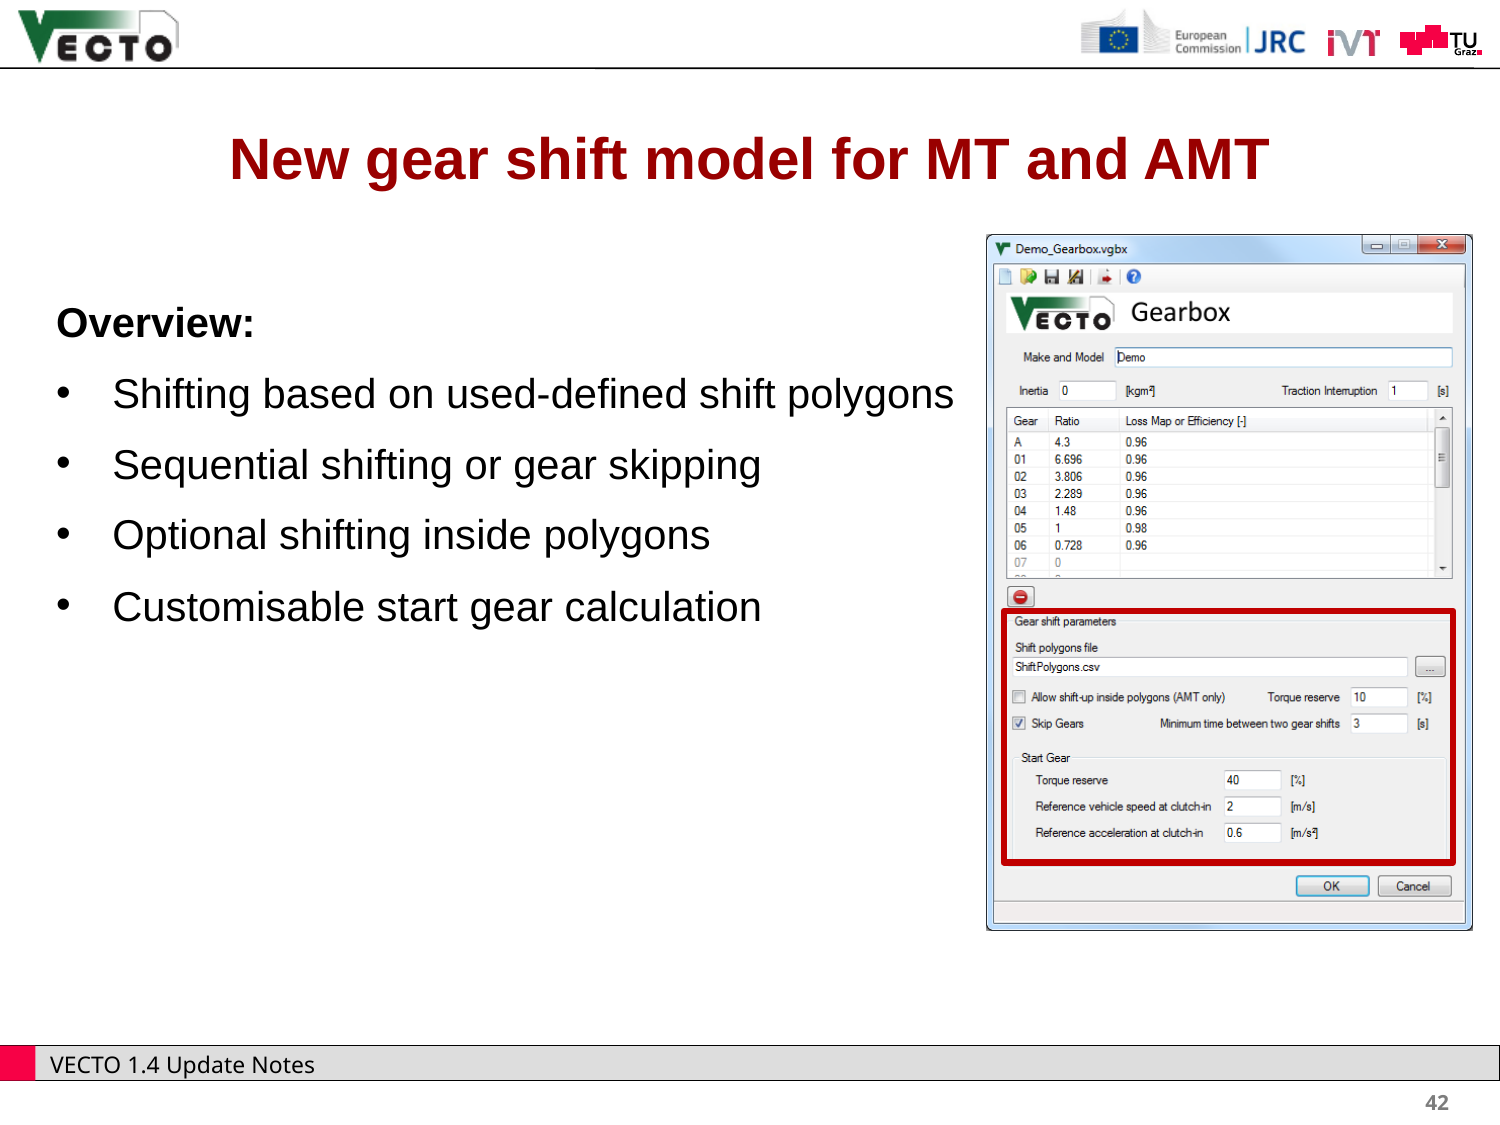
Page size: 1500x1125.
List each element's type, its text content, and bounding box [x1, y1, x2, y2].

picture [17, 9, 179, 65]
picture [985, 234, 1473, 931]
title New gear shift model for MT and AMT [0, 127, 1500, 185]
picture [1328, 30, 1380, 56]
picture [1080, 7, 1306, 54]
text_box Overview: Shifting based on used-defined shift polygons Sequential shifting or gear skipping Optional shifting inside polygons Customisable start gear calculation [41, 288, 980, 637]
